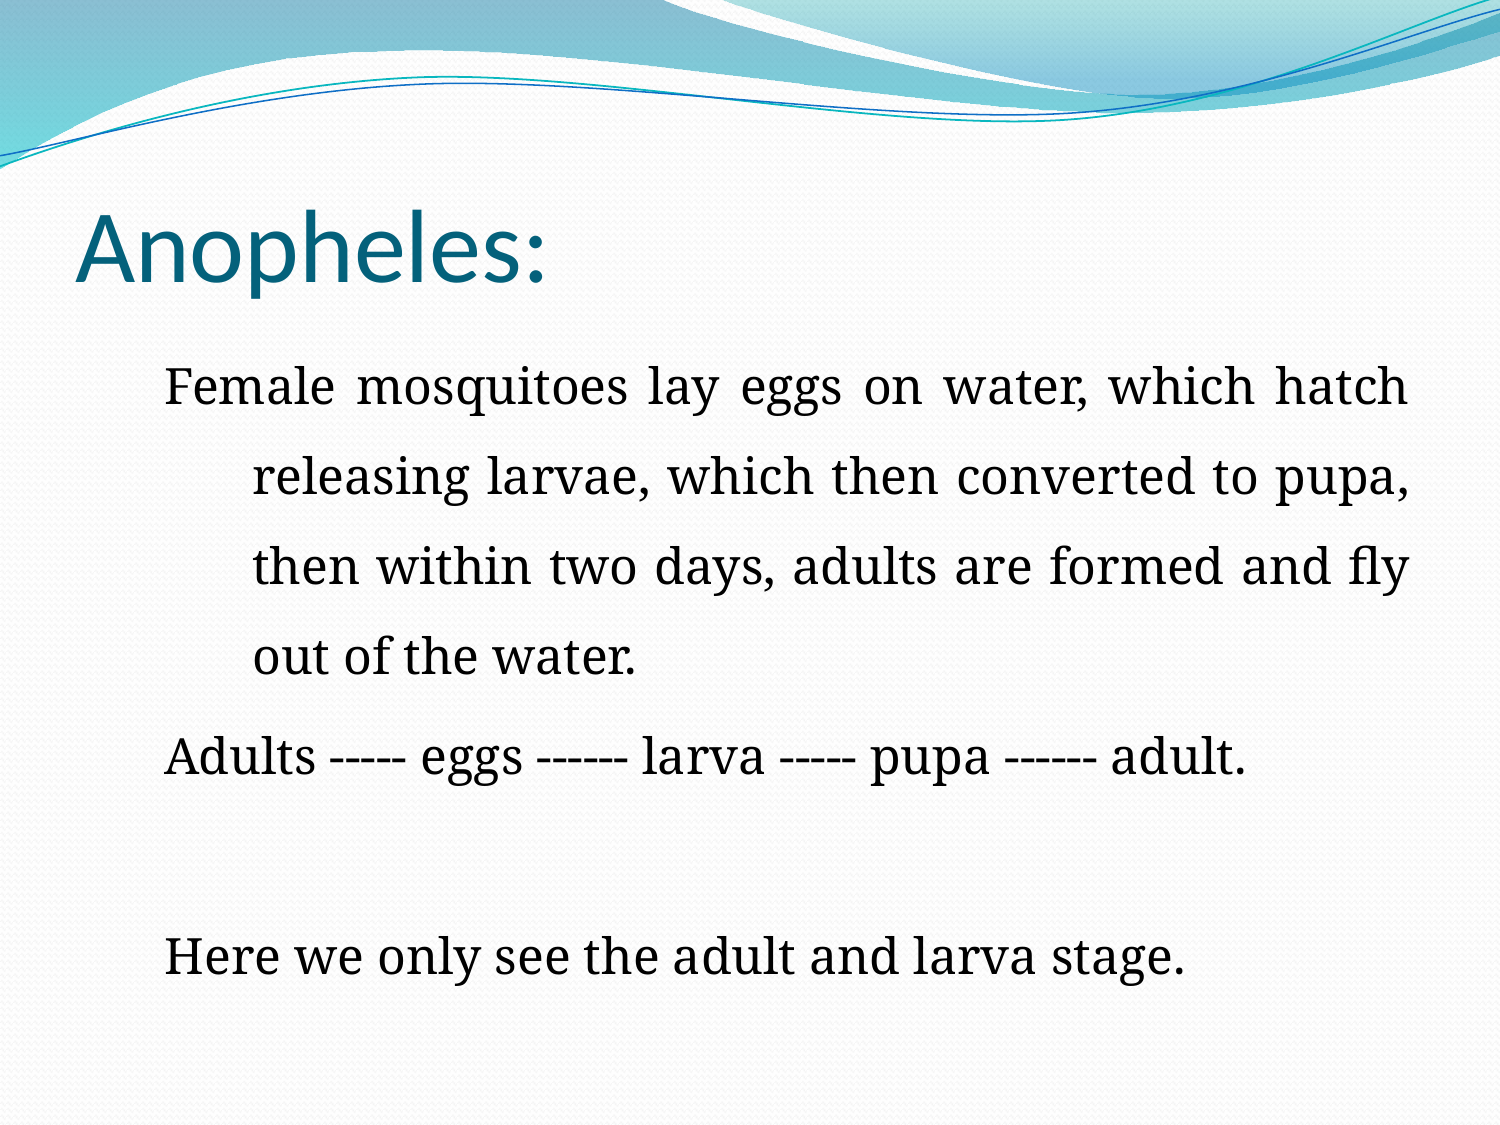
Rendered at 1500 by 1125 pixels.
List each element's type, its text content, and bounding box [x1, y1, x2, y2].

title Anopheles: [75, 115, 1425, 303]
list Female mosquitoes lay eggs on water, which hatch releasing larvae, which then converted to pupa, then within two days, adults are formed and fly out of the water. Adults ----- eggs ------ larva ----- pupa ------ adult. Here we only see the adult and larva stage. [75, 317, 1425, 1038]
